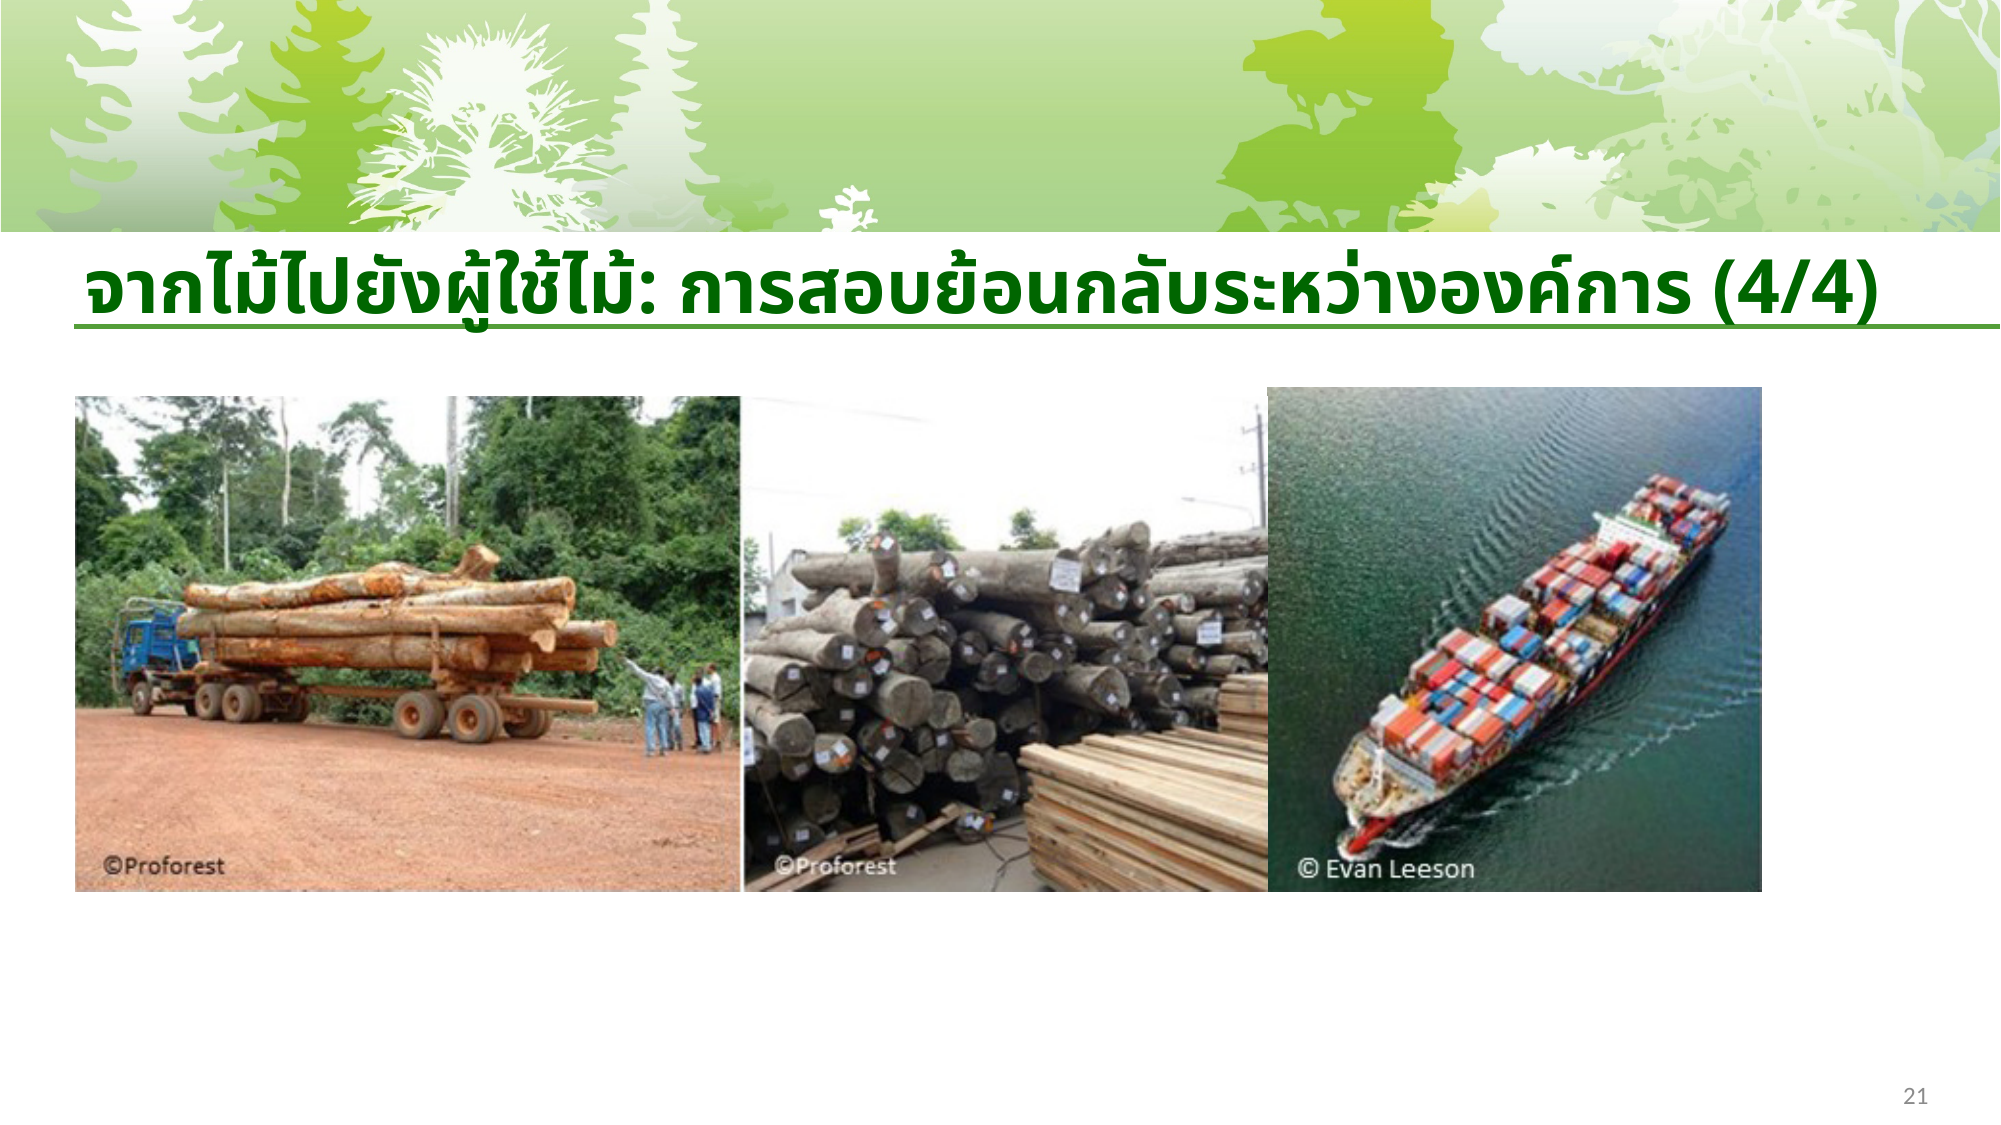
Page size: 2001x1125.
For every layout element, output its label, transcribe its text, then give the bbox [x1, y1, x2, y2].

slide_number 21 [1493, 1065, 1944, 1125]
picture [0, 0, 2000, 232]
title จากไม้ไปยังผู้ใช้ไม้: การสอบย้อนกลับระหว่างองค์การ (4/4) [69, 180, 1966, 398]
picture [74, 387, 1762, 892]
